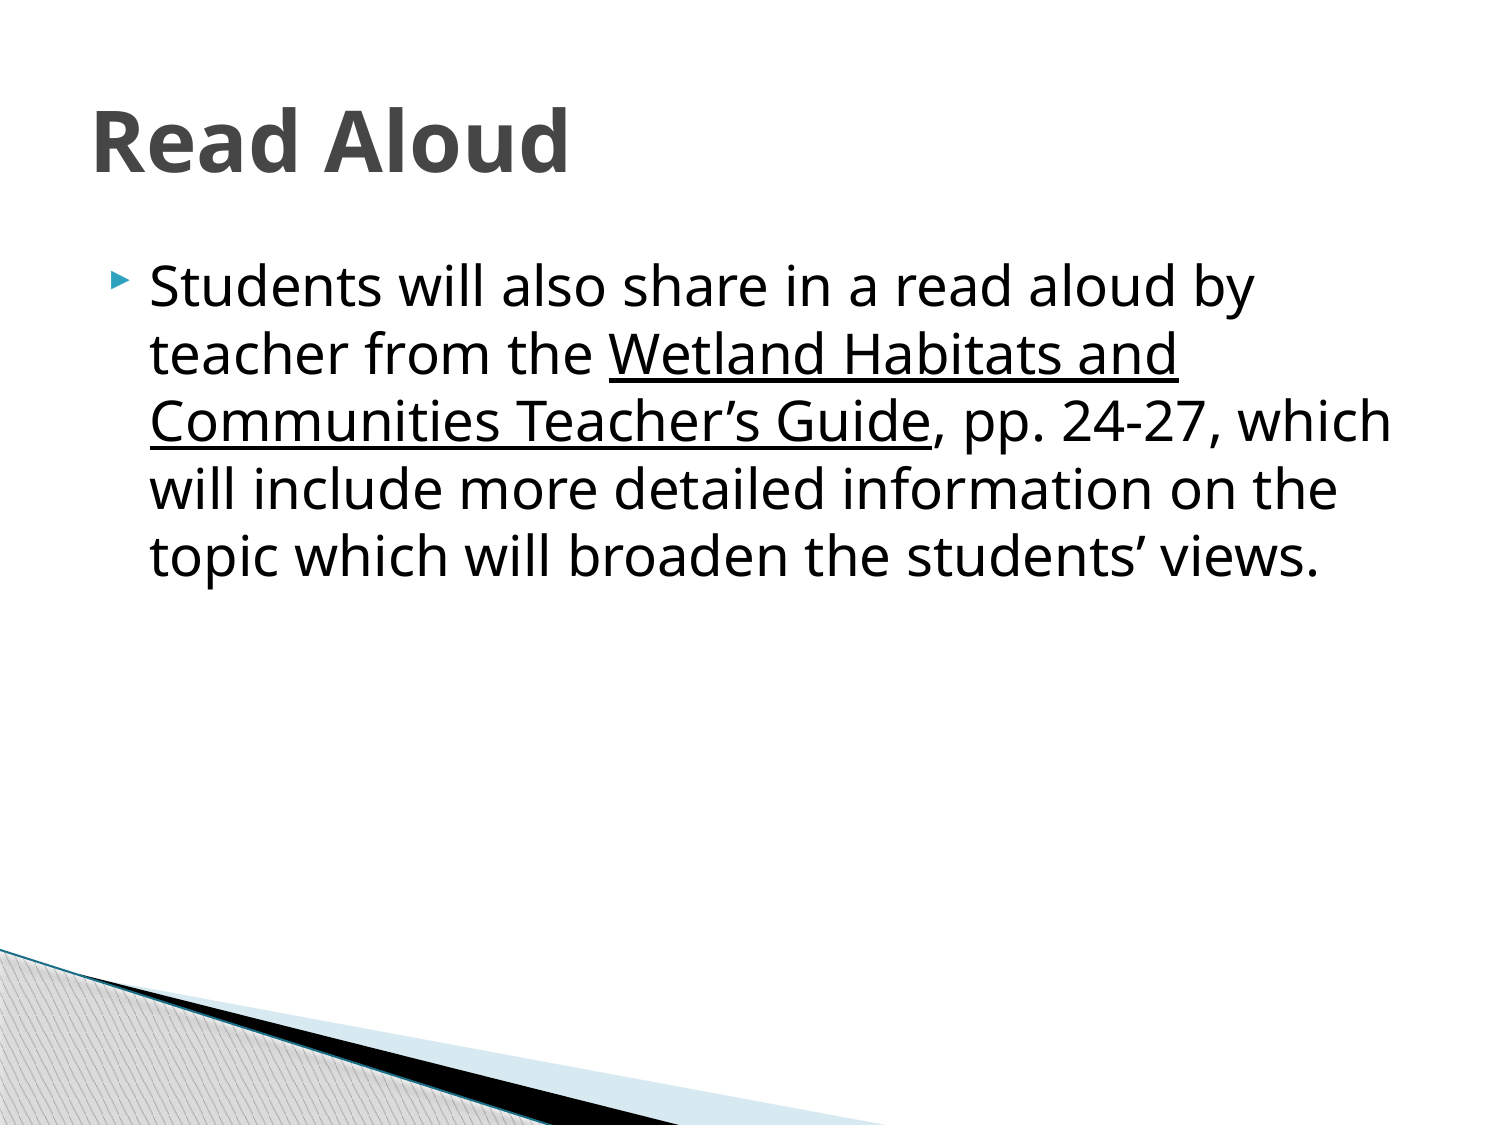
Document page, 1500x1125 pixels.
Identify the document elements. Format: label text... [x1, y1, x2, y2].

list Students will also share in a read aloud by teacher from the Wetland Habitats and Communities Teacher’s Guide, pp. 24-27, which will include more detailed information on the topic which will broaden the students’ views. [74, 242, 1426, 986]
title Read Aloud [75, 45, 1425, 233]
